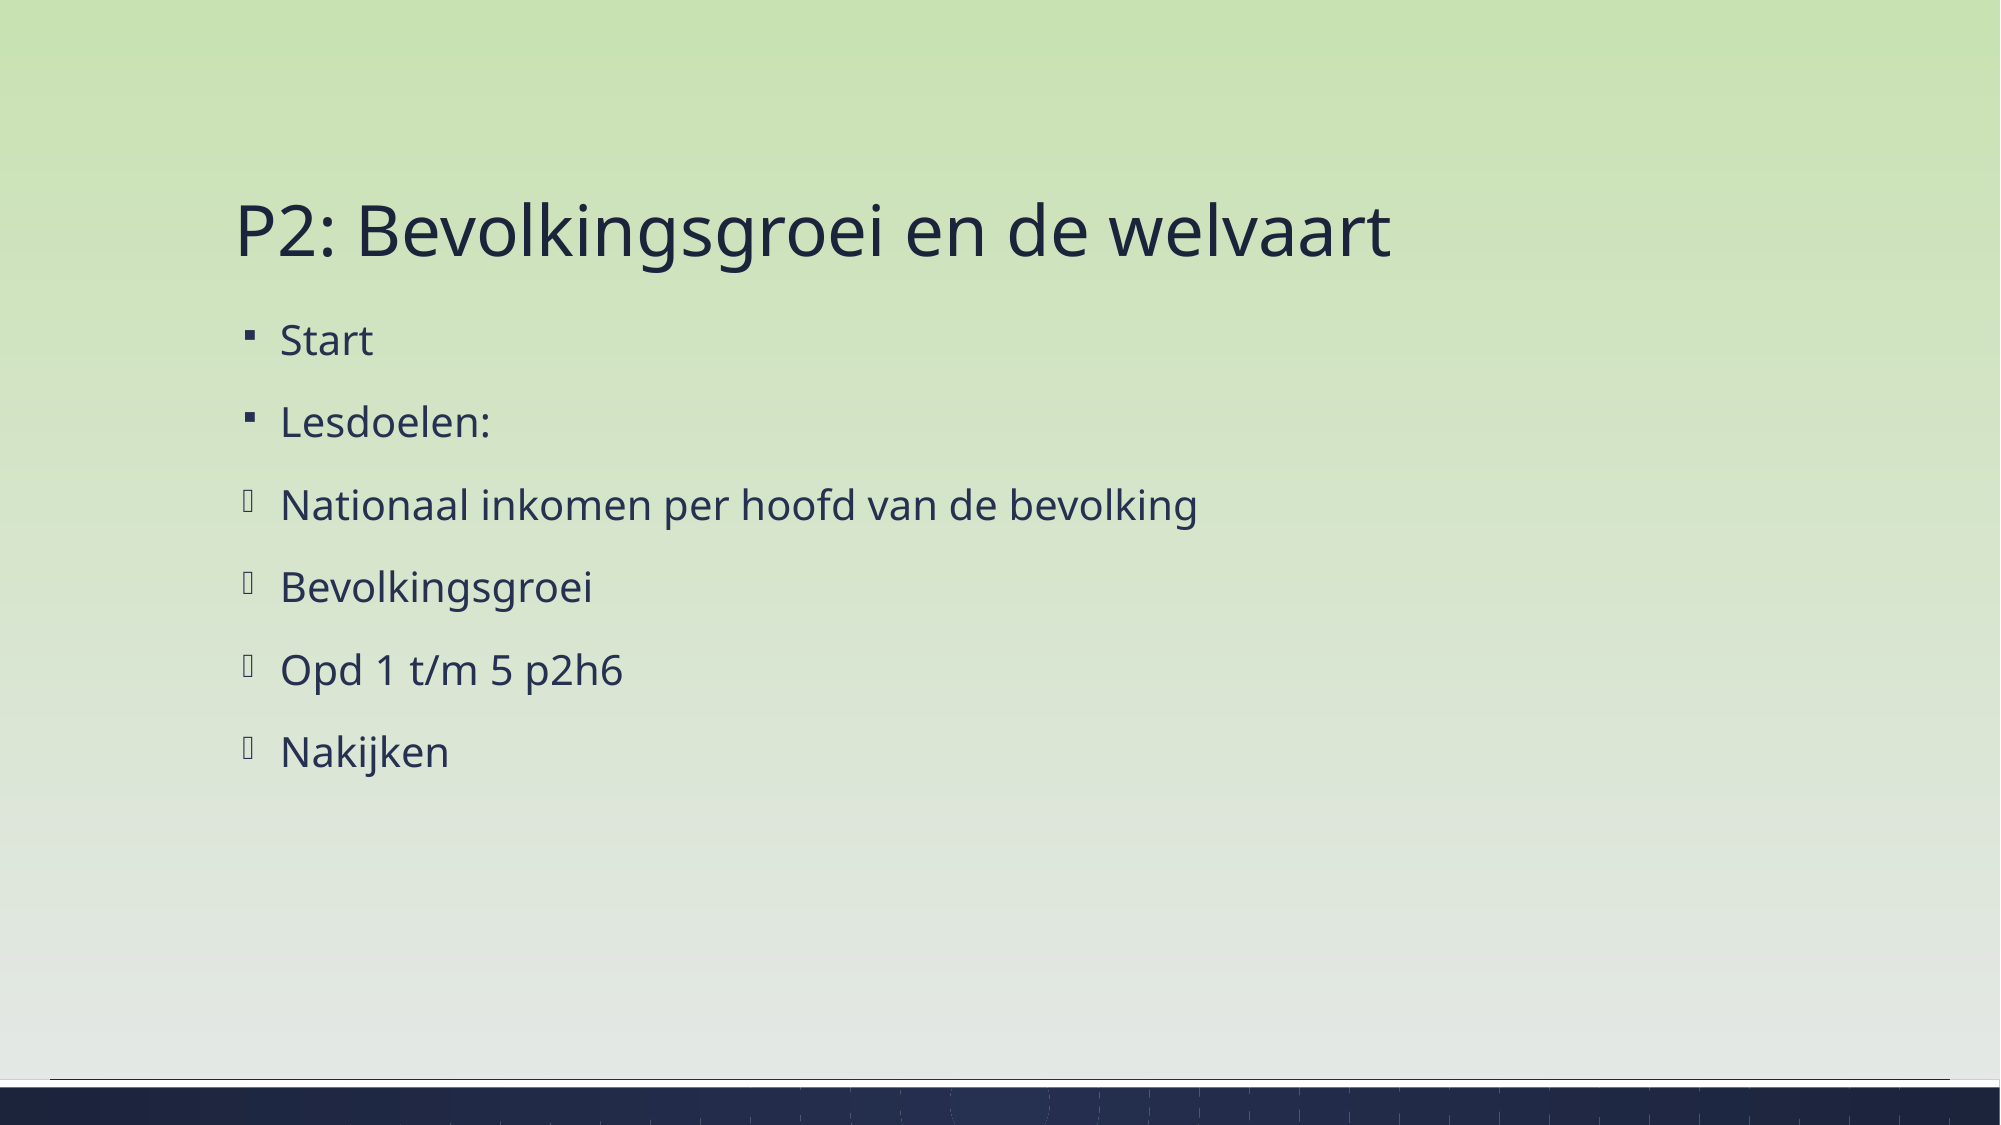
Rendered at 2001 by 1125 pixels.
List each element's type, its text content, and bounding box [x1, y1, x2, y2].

title P2: Bevolkingsgroei en de welvaart [219, 76, 1780, 279]
list Start Lesdoelen: Nationaal inkomen per hoofd van de bevolking Bevolkingsgroei Opd 1 t/m 5 p2h6 Nakijken [219, 311, 1780, 990]
